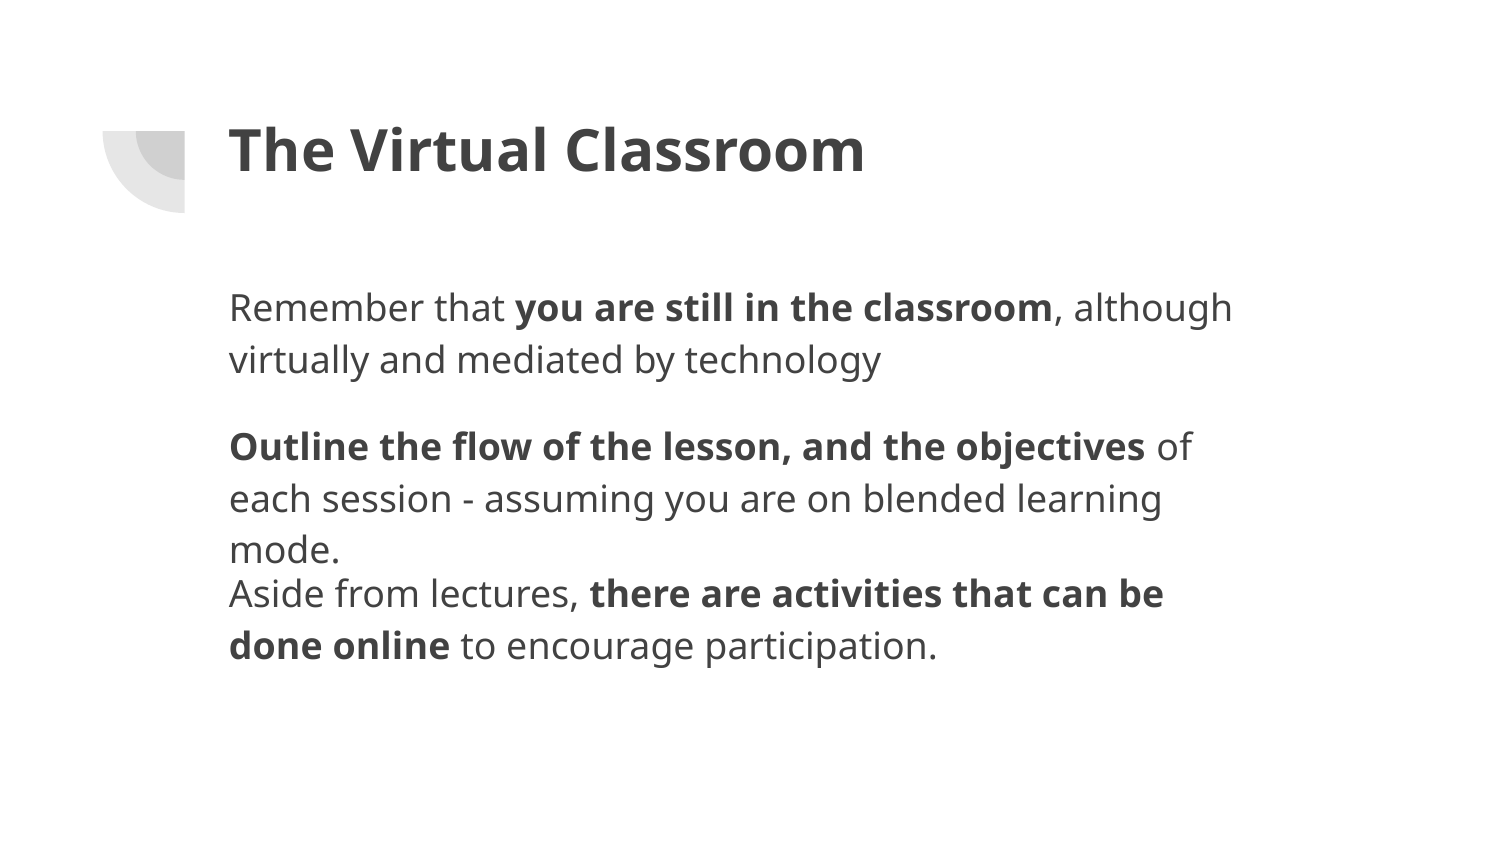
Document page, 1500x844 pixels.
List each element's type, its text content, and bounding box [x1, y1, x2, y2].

text_box Aside from lectures, there are activities that can be done online to encourage participation. [213, 548, 1226, 688]
text_box Outline the flow of the lesson, and the objectives of each session - assuming you are on blended learning mode. [213, 401, 1244, 522]
list Remember that you are still in the classroom, although virtually and mediated by technology [213, 262, 1368, 383]
title The Virtual Classroom [213, 98, 1368, 262]
